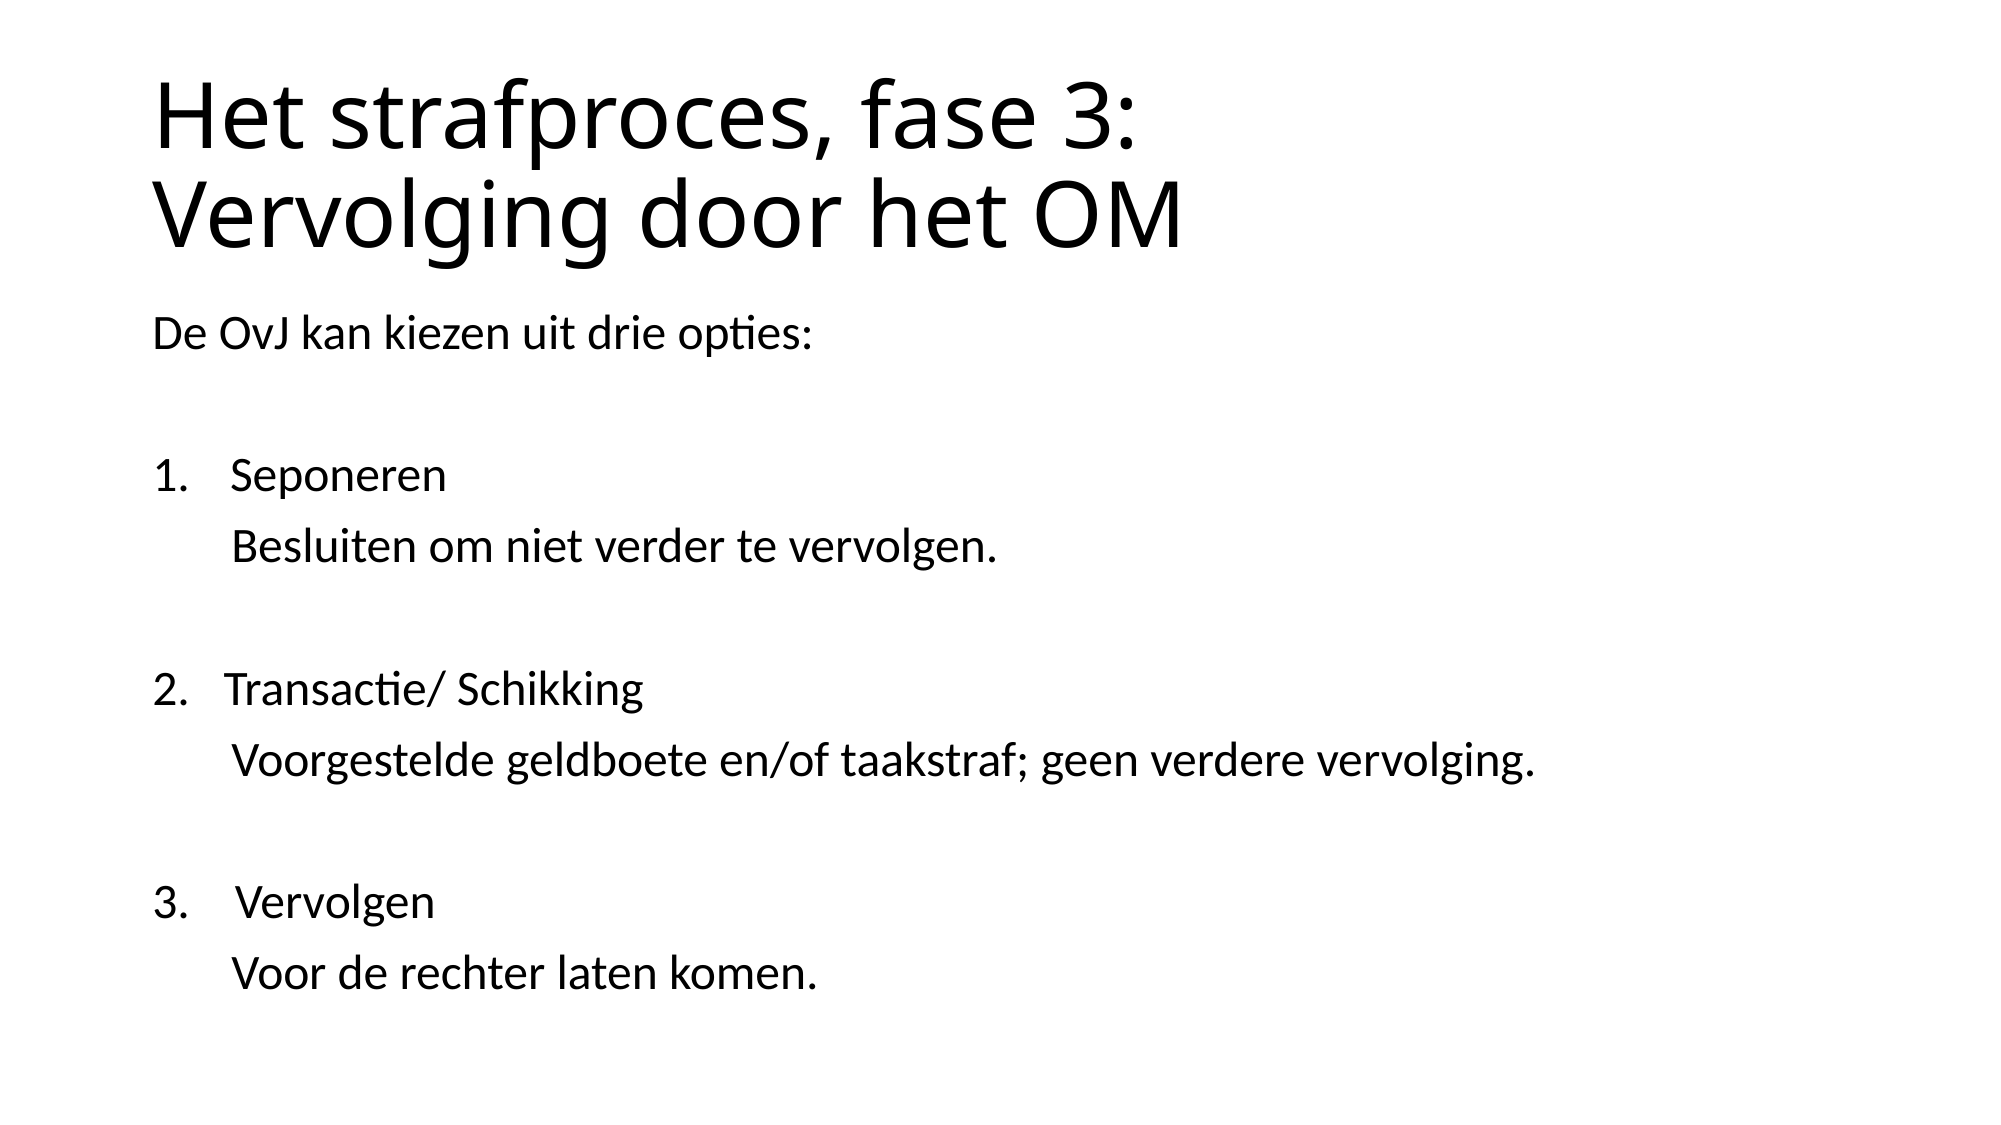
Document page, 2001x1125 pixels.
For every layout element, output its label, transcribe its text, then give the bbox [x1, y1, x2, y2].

list De OvJ kan kiezen uit drie opties: Seponeren Besluiten om niet verder te vervolgen. 2. Transactie/ Schikking Voorgestelde geldboete en/of taakstraf; geen verdere vervolging. 3. Vervolgen Voor de rechter laten komen. [137, 299, 1863, 1014]
title Het strafproces, fase 3: Vervolging door het OM [137, 59, 1863, 278]
